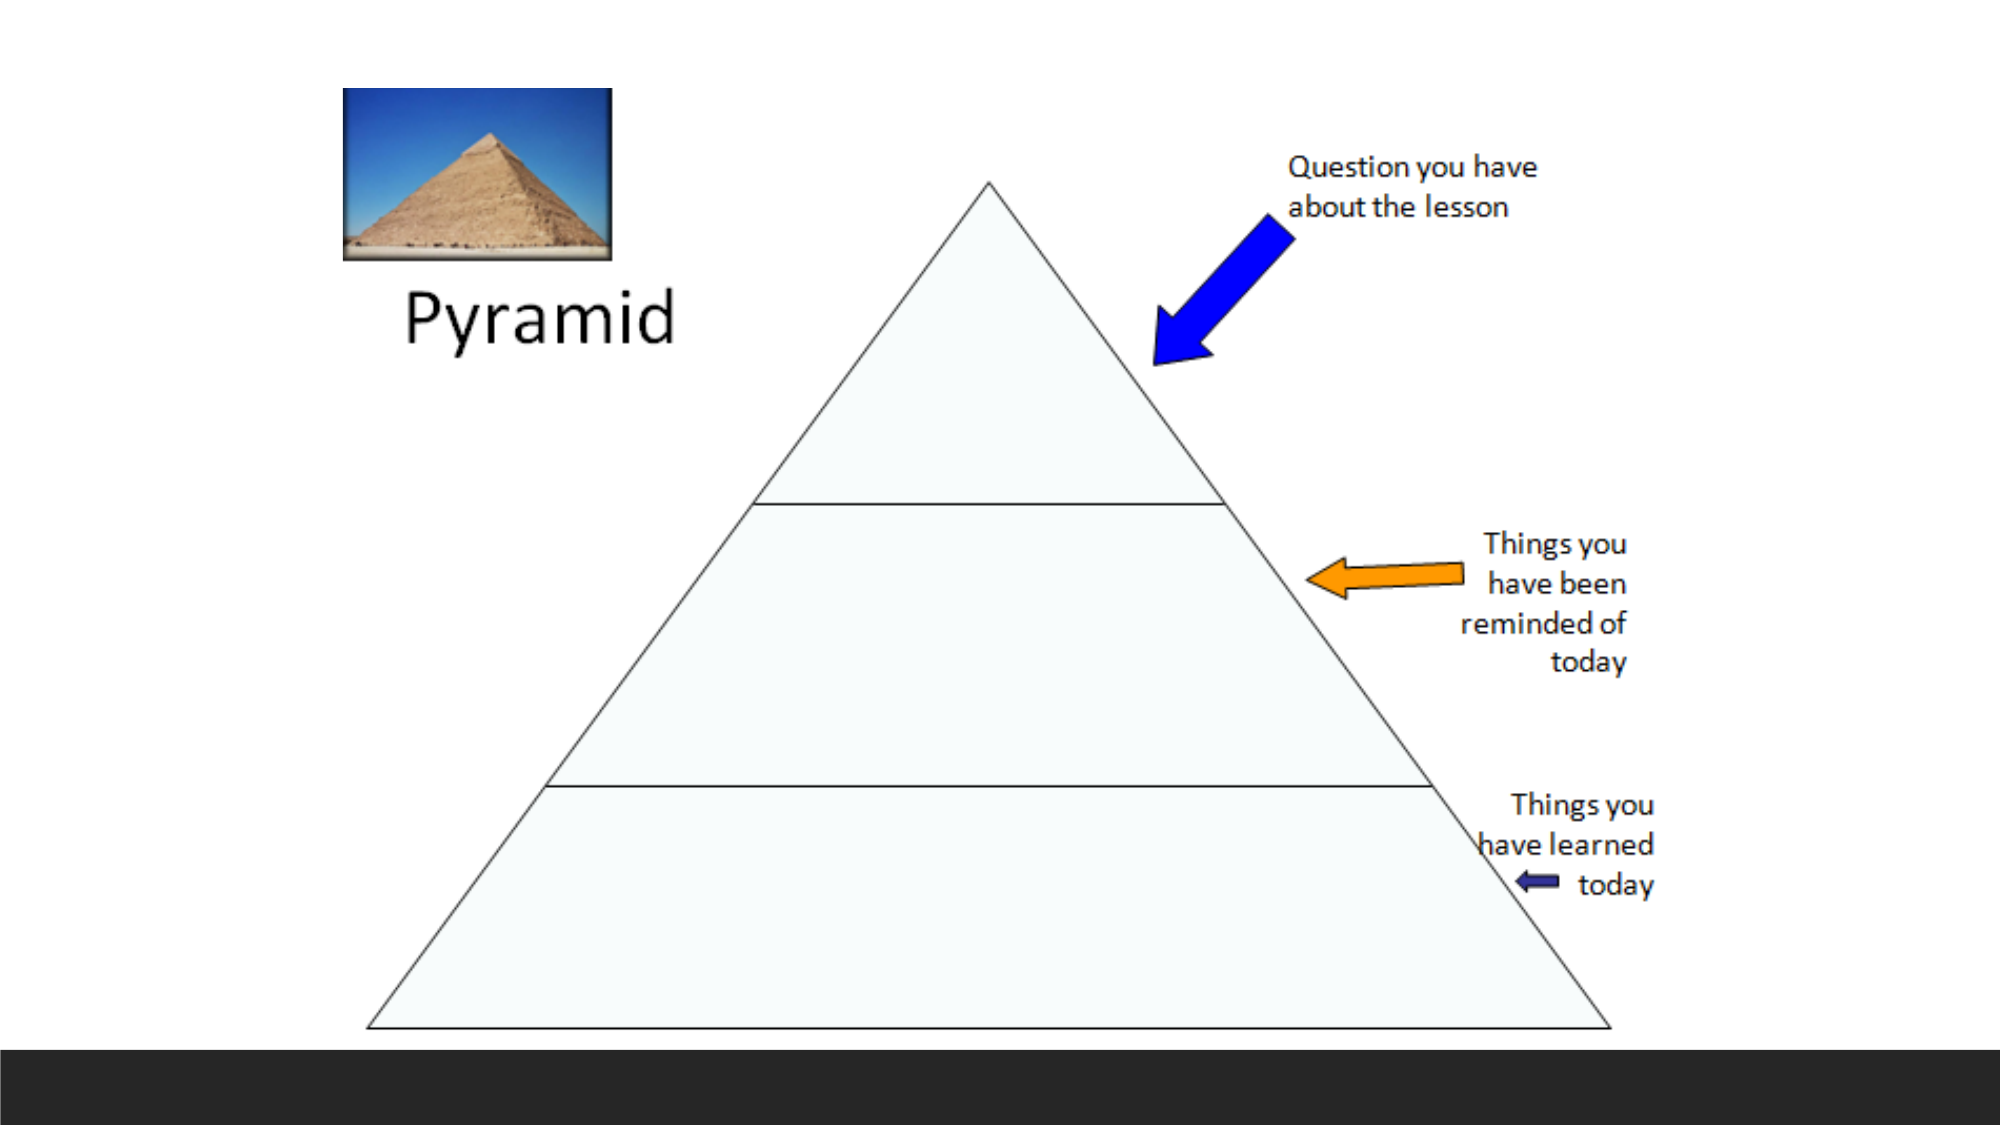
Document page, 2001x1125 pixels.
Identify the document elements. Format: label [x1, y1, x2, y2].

picture [342, 88, 1658, 1037]
